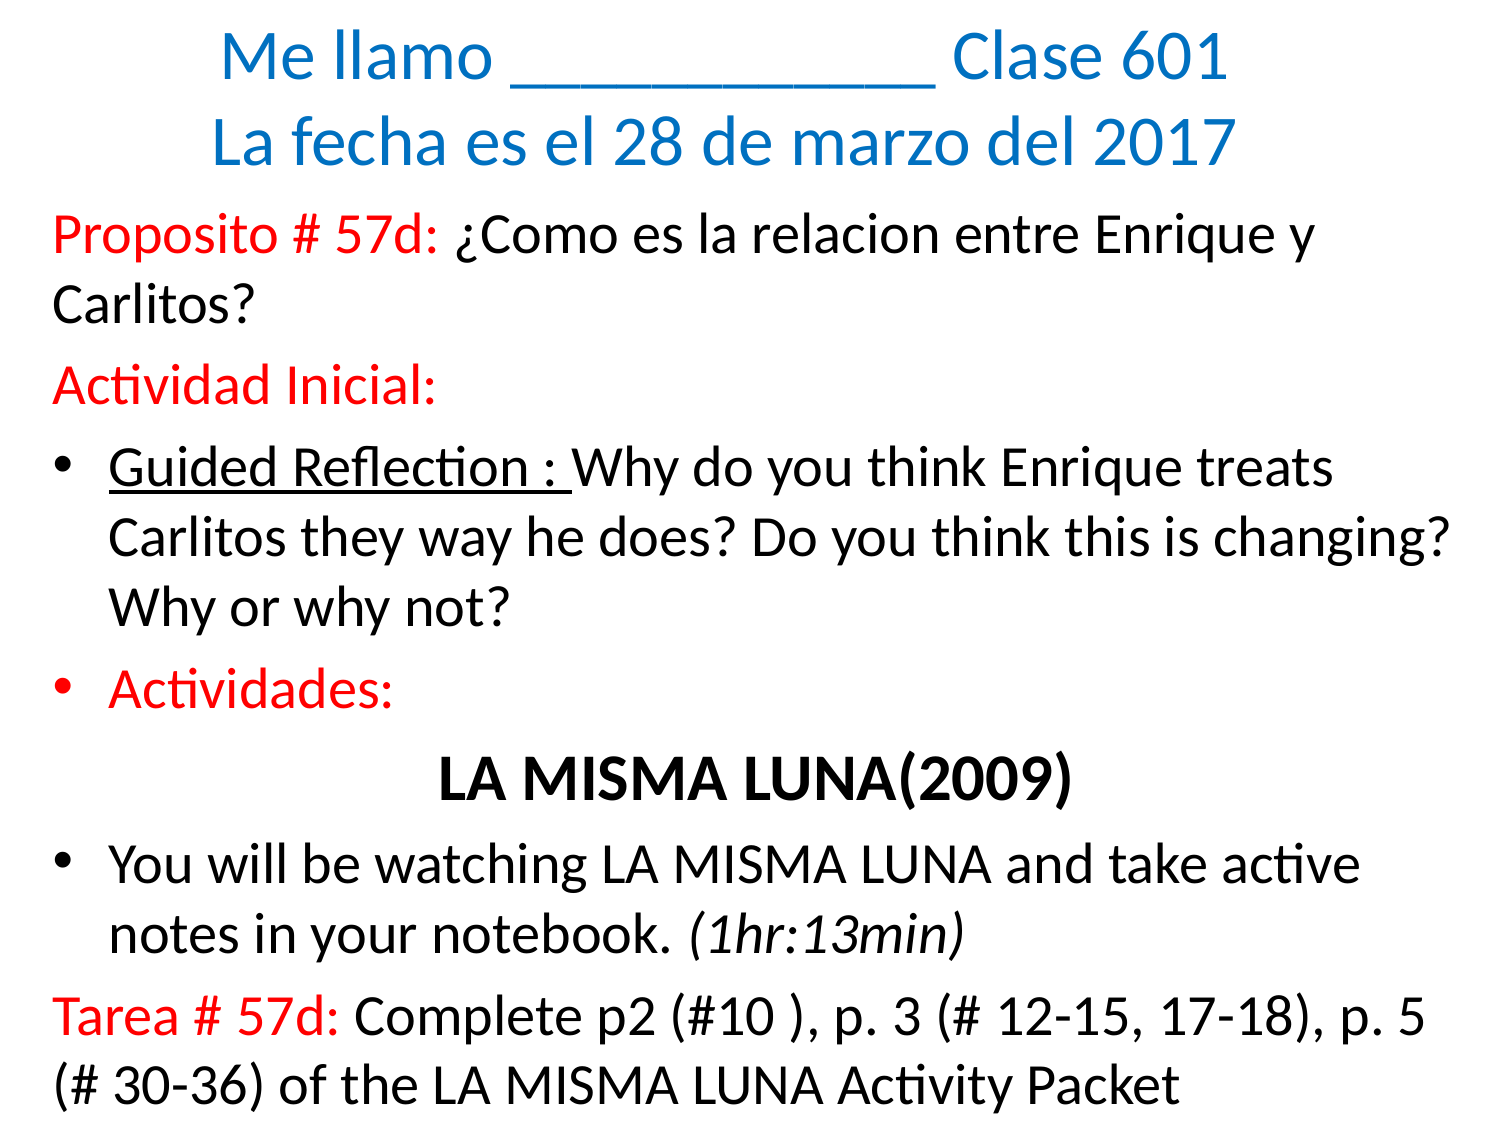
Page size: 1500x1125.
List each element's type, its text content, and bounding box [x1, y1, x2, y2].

title Me llamo ____________ Clase 601 La fecha es el 28 de marzo del 2017 [50, 0, 1400, 188]
list Proposito # 57d: ¿Como es la relacion entre Enrique y Carlitos? Actividad Inicial: Guided Reflection : Why do you think Enrique treats Carlitos they way he does? Do you think this is changing? Why or why not? Actividades: LA MISMA LUNA(2009) You will be watching LA MISMA LUNA and take active notes in your notebook. (1hr:13min) Tarea # 57d: Complete p2 (#10 ), p. 3 (# 12-15, 17-18), p. 5 (# 30-36) of the LA MISMA LUNA Activity Packet [37, 187, 1475, 950]
